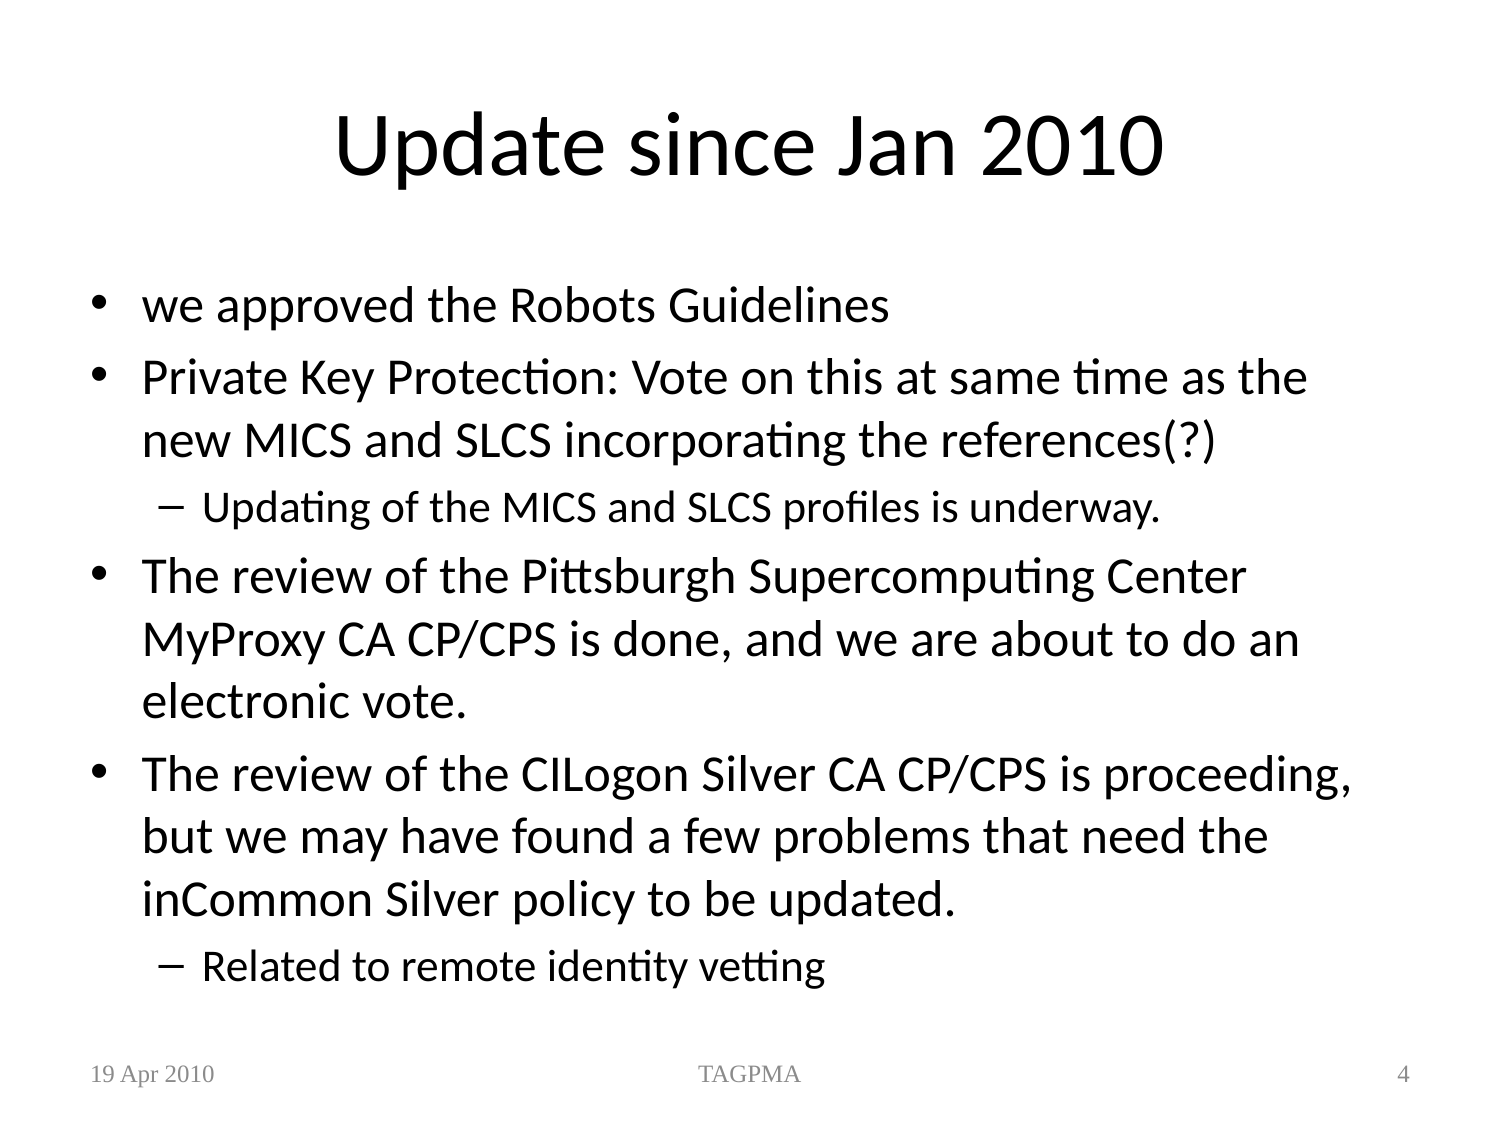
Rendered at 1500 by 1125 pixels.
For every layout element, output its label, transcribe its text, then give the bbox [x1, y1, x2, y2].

list we approved the Robots Guidelines Private Key Protection: Vote on this at same time as the new MICS and SLCS incorporating the references(?) Updating of the MICS and SLCS profiles is underway. The review of the Pittsburgh Supercomputing Center MyProxy CA CP/CPS is done, and we are about to do an electronic vote. The review of the CILogon Silver CA CP/CPS is proceeding, but we may have found a few problems that need the inCommon Silver policy to be updated. Related to remote identity vetting [75, 262, 1425, 1005]
footer TAGPMA [512, 1042, 988, 1103]
slide_number 4 [1074, 1042, 1425, 1103]
title Update since Jan 2010 [75, 45, 1425, 233]
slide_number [75, 1042, 425, 1103]
